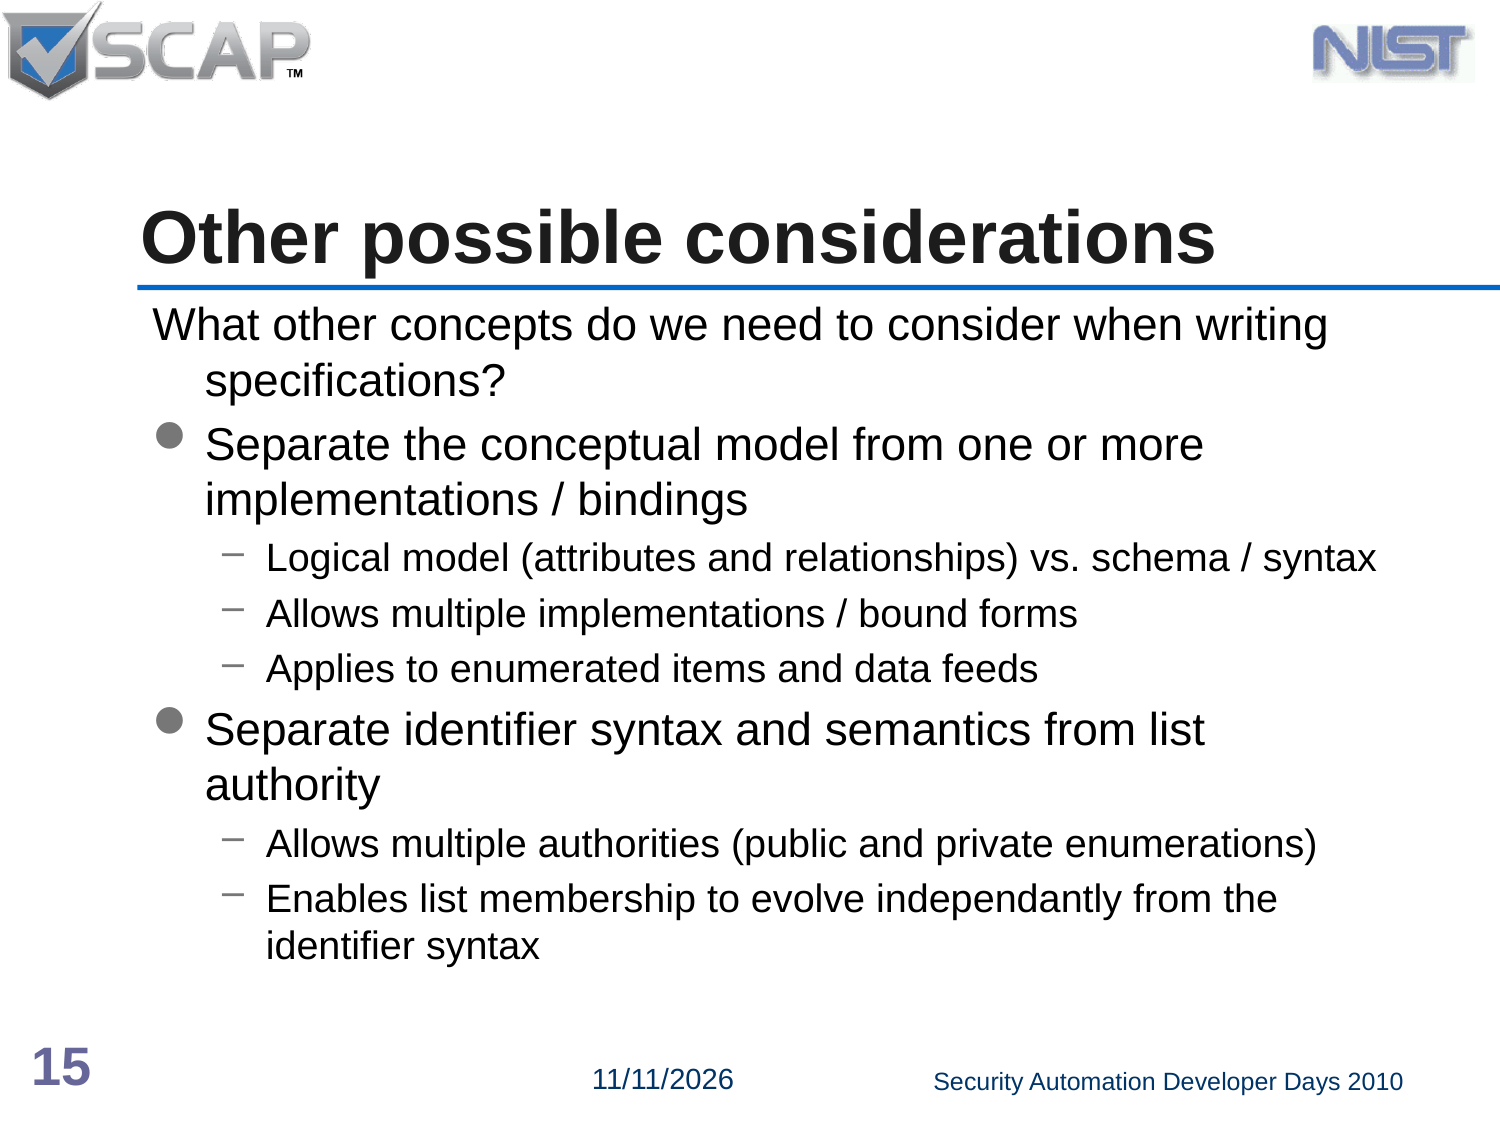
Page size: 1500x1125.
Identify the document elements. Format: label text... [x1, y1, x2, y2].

list What other concepts do we need to consider when writing specifications? Separate the conceptual model from one or more implementations / bindings Logical model (attributes and relationships) vs. schema / syntax Allows multiple implementations / bound forms Applies to enumerated items and data feeds Separate identifier syntax and semantics from list authority Allows multiple authorities (public and private enumerations) Enables list membership to evolve independantly from the identifier syntax [137, 287, 1400, 1026]
picture [0, 0, 313, 103]
picture [1312, 24, 1475, 83]
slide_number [399, 1024, 750, 1104]
slide_number 15 [13, 1023, 111, 1105]
footer Security Automation Developer Days 2010 [912, 1024, 1426, 1104]
title Other possible considerations [124, 99, 1426, 288]
